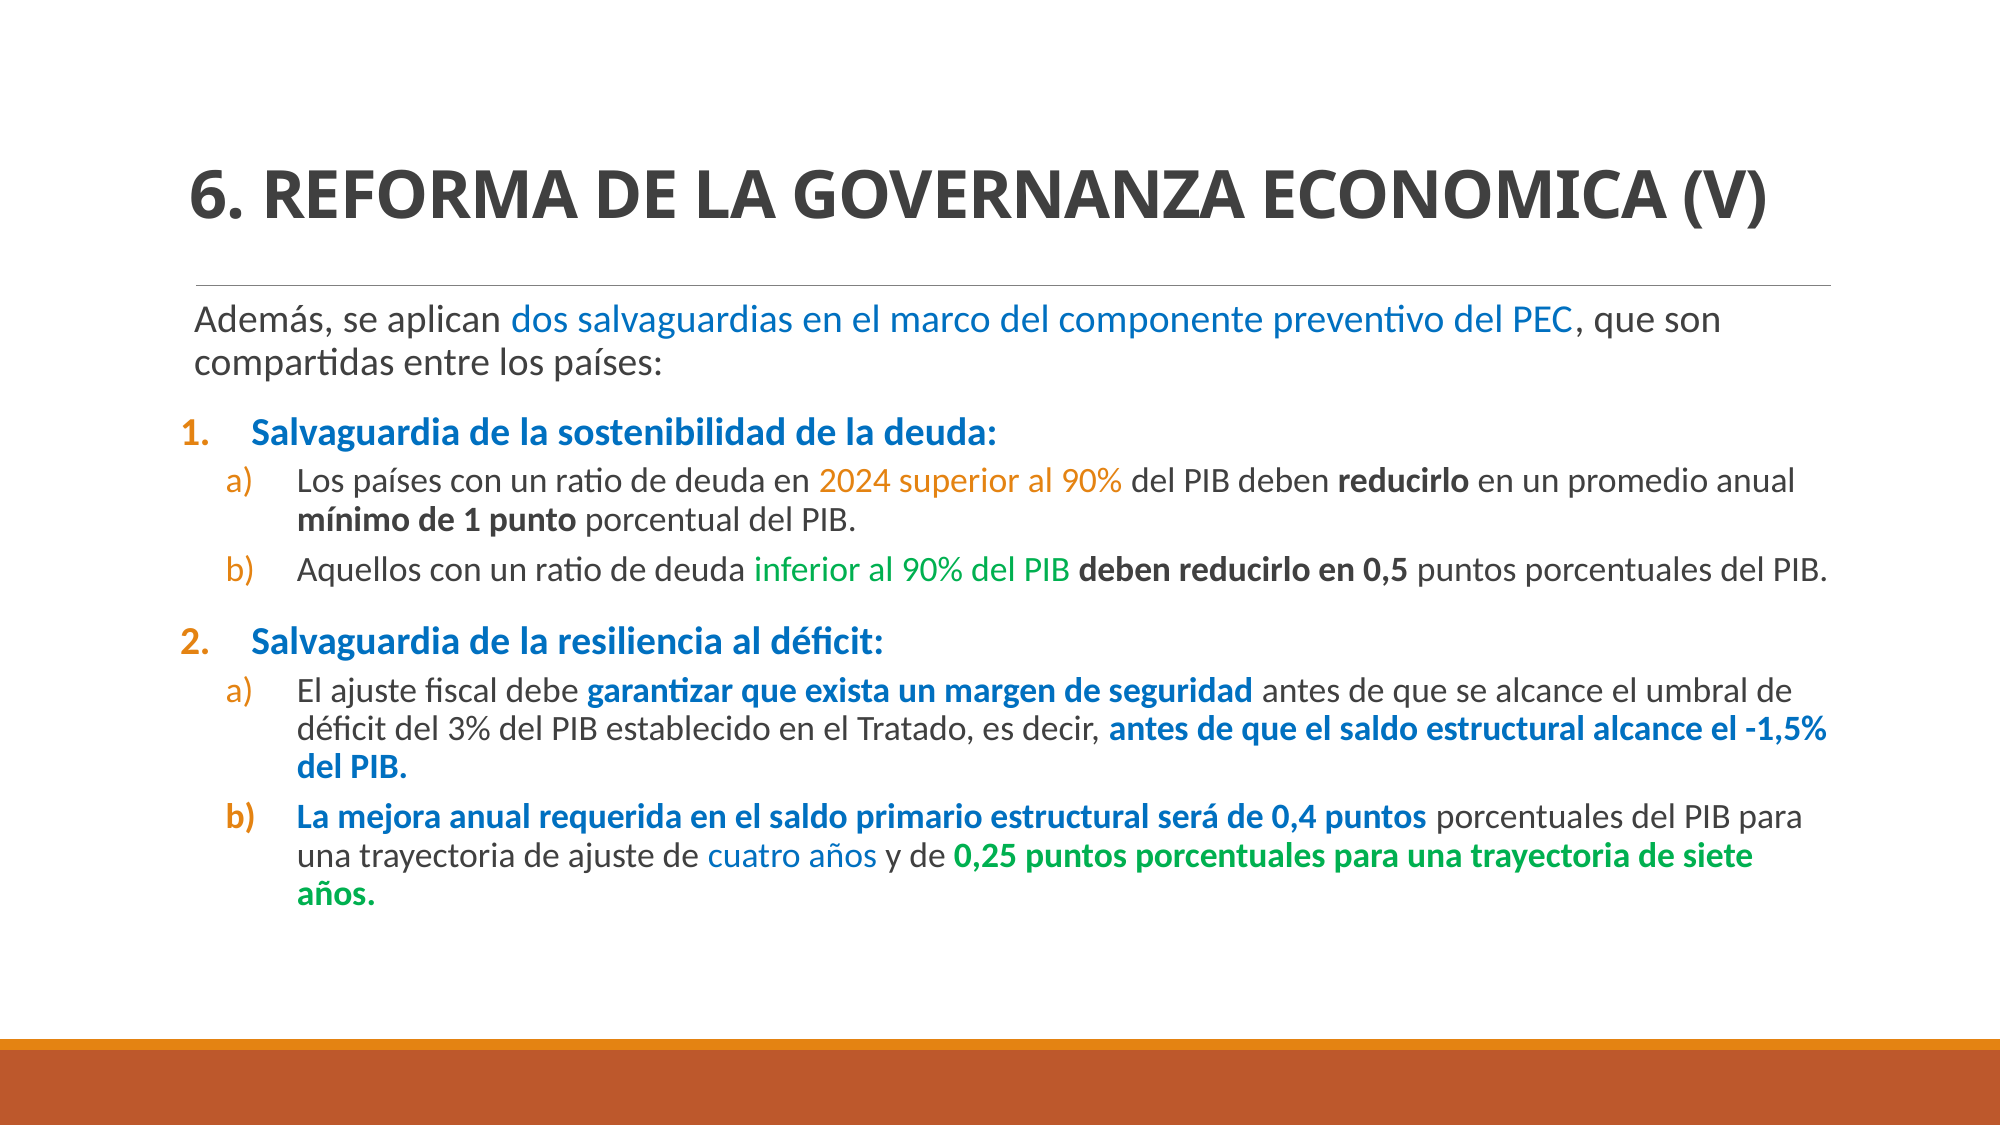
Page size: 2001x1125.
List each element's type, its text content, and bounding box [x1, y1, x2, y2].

title 6. REFORMA DE LA GOVERNANZA ECONOMICA (V) [174, 113, 1825, 240]
list Además, se aplican dos salvaguardias en el marco del componente preventivo del PEC, que son compartidas entre los países: Salvaguardia de la sostenibilidad de la deuda: Los países con un ratio de deuda en 2024 superior al 90% del PIB deben reducirlo en un promedio anual mínimo de 1 punto porcentual del PIB. Aquellos con un ratio de deuda inferior al 90% del PIB deben reducirlo en 0,5 puntos porcentuales del PIB. Salvaguardia de la resiliencia al déficit: El ajuste fiscal debe garantizar que exista un margen de seguridad antes de que se alcance el umbral de déficit del 3% del PIB establecido en el Tratado, es decir, antes de que el saldo estructural alcance el -1,5% del PIB. La mejora anual requerida en el saldo primario estructural será de 0,4 puntos porcentuales del PIB para una trayectoria de ajuste de cuatro años y de 0,25 puntos porcentuales para una trayectoria de siete años. [180, 290, 1830, 963]
